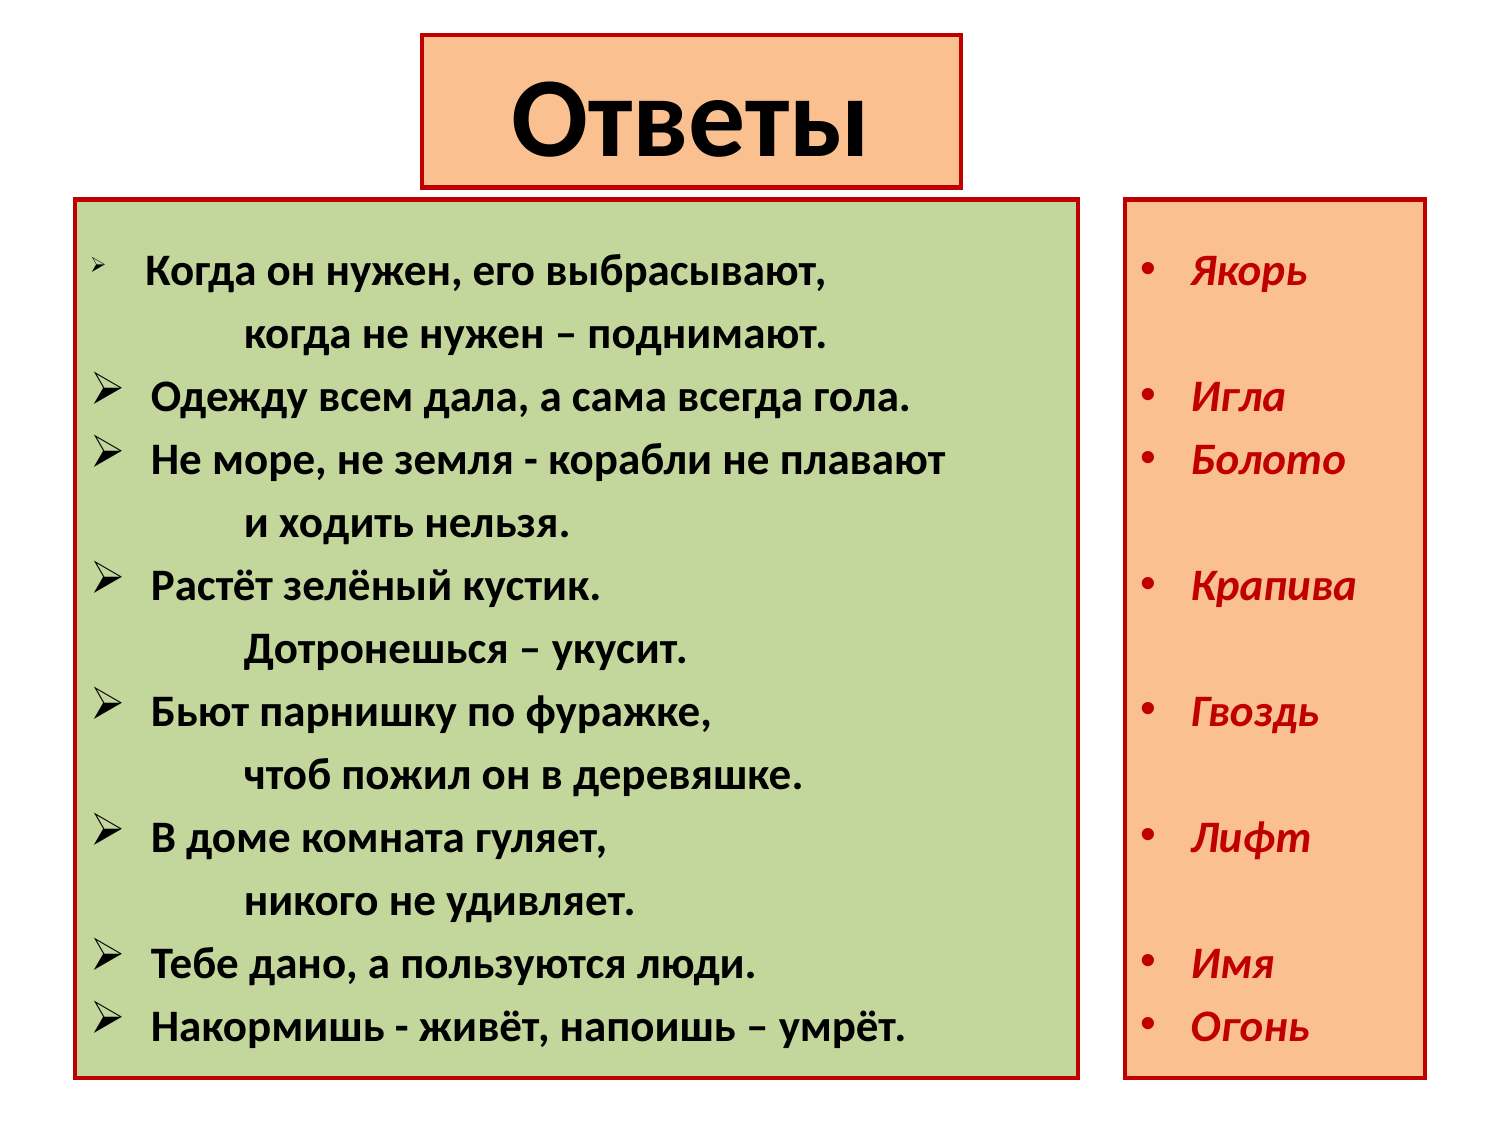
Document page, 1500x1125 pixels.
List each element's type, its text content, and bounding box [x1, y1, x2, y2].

title Ответы [421, 34, 962, 188]
list Якорь Игла Болото Крапива Гвоздь Лифт Имя Огонь [1124, 198, 1426, 1079]
list Когда он нужен, его выбрасывают, когда не нужен – поднимают. Одежду всем дала, а сама всегда гола. Не море, не земля - корабли не плавают и ходить нельзя. Растёт зелёный кустик. Дотронешься – укусит. Бьют парнишку по фуражке, чтоб пожил он в деревяшке. В доме комната гуляет, никого не удивляет. Тебе дано, а пользуются люди. Накормишь - живёт, напоишь – умрёт. [74, 198, 1079, 1079]
